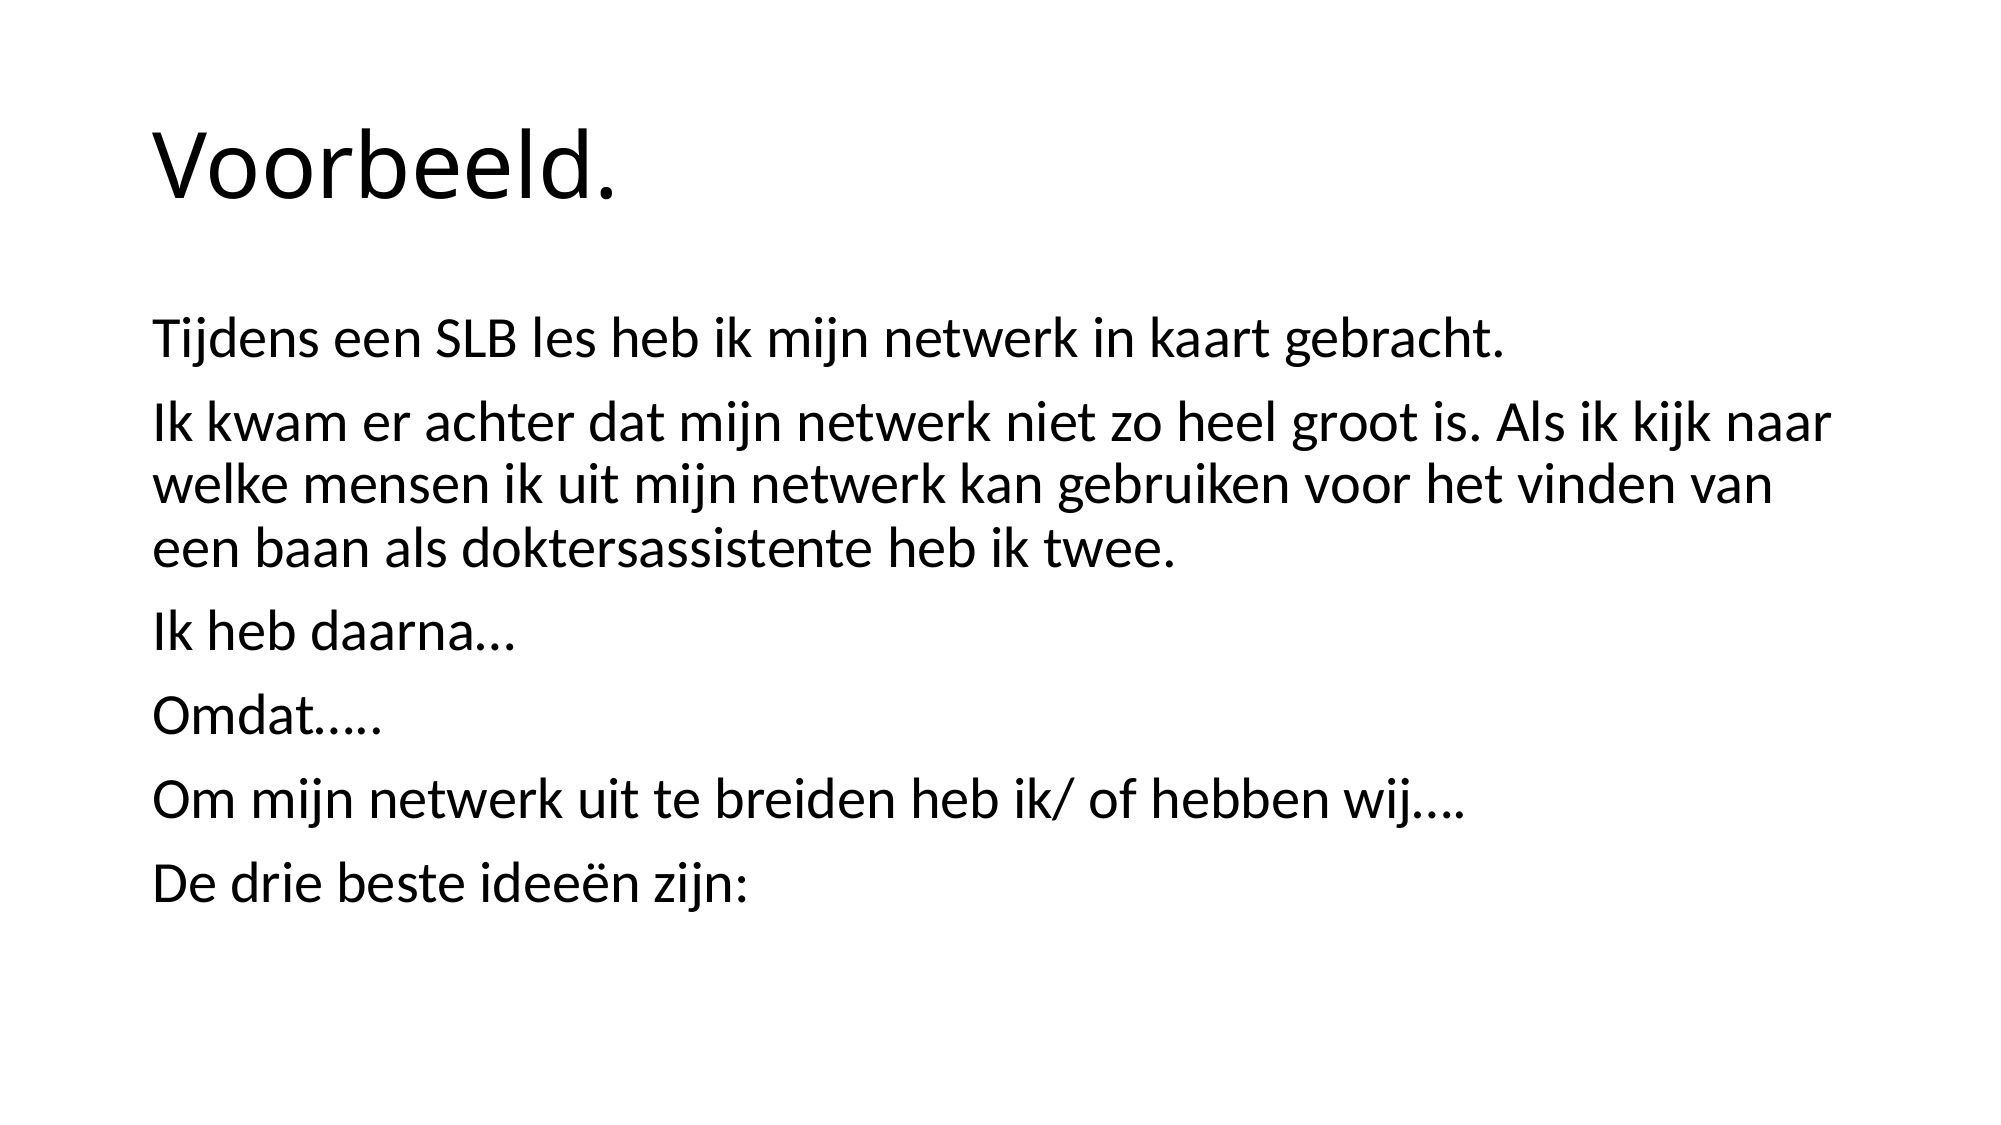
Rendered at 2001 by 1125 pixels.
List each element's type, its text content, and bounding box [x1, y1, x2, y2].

title Voorbeeld. [137, 59, 1863, 278]
list Tijdens een SLB les heb ik mijn netwerk in kaart gebracht. Ik kwam er achter dat mijn netwerk niet zo heel groot is. Als ik kijk naar welke mensen ik uit mijn netwerk kan gebruiken voor het vinden van een baan als doktersassistente heb ik twee. Ik heb daarna… Omdat….. Om mijn netwerk uit te breiden heb ik/ of hebben wij…. De drie beste ideeën zijn: [137, 299, 1863, 1014]
